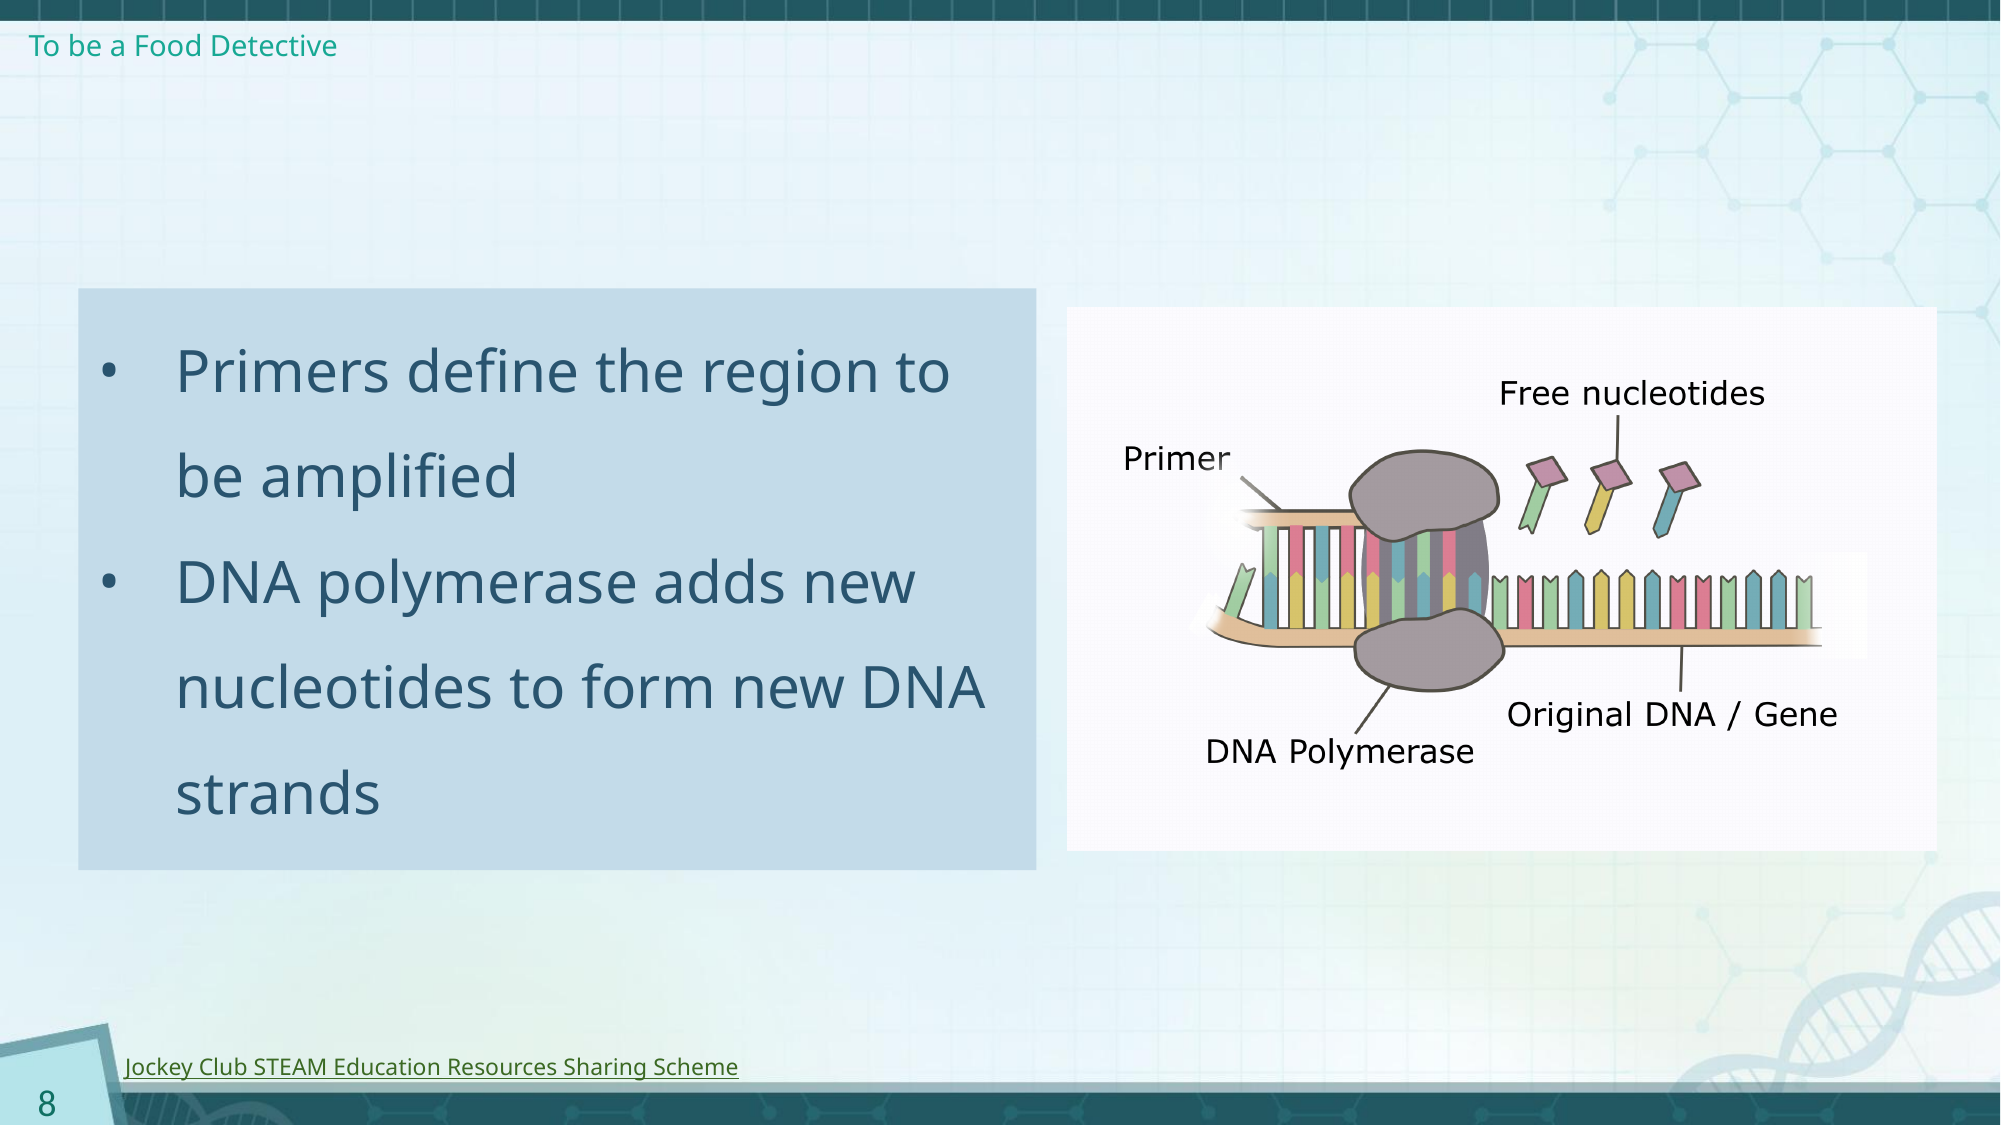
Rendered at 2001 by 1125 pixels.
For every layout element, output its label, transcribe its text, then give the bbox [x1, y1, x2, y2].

list Primers define the region to be amplified DNA polymerase adds new nucleotides to form new DNA strands [78, 288, 1037, 871]
picture [0, 0, 2001, 1125]
slide_number 8 [0, 1071, 96, 1125]
